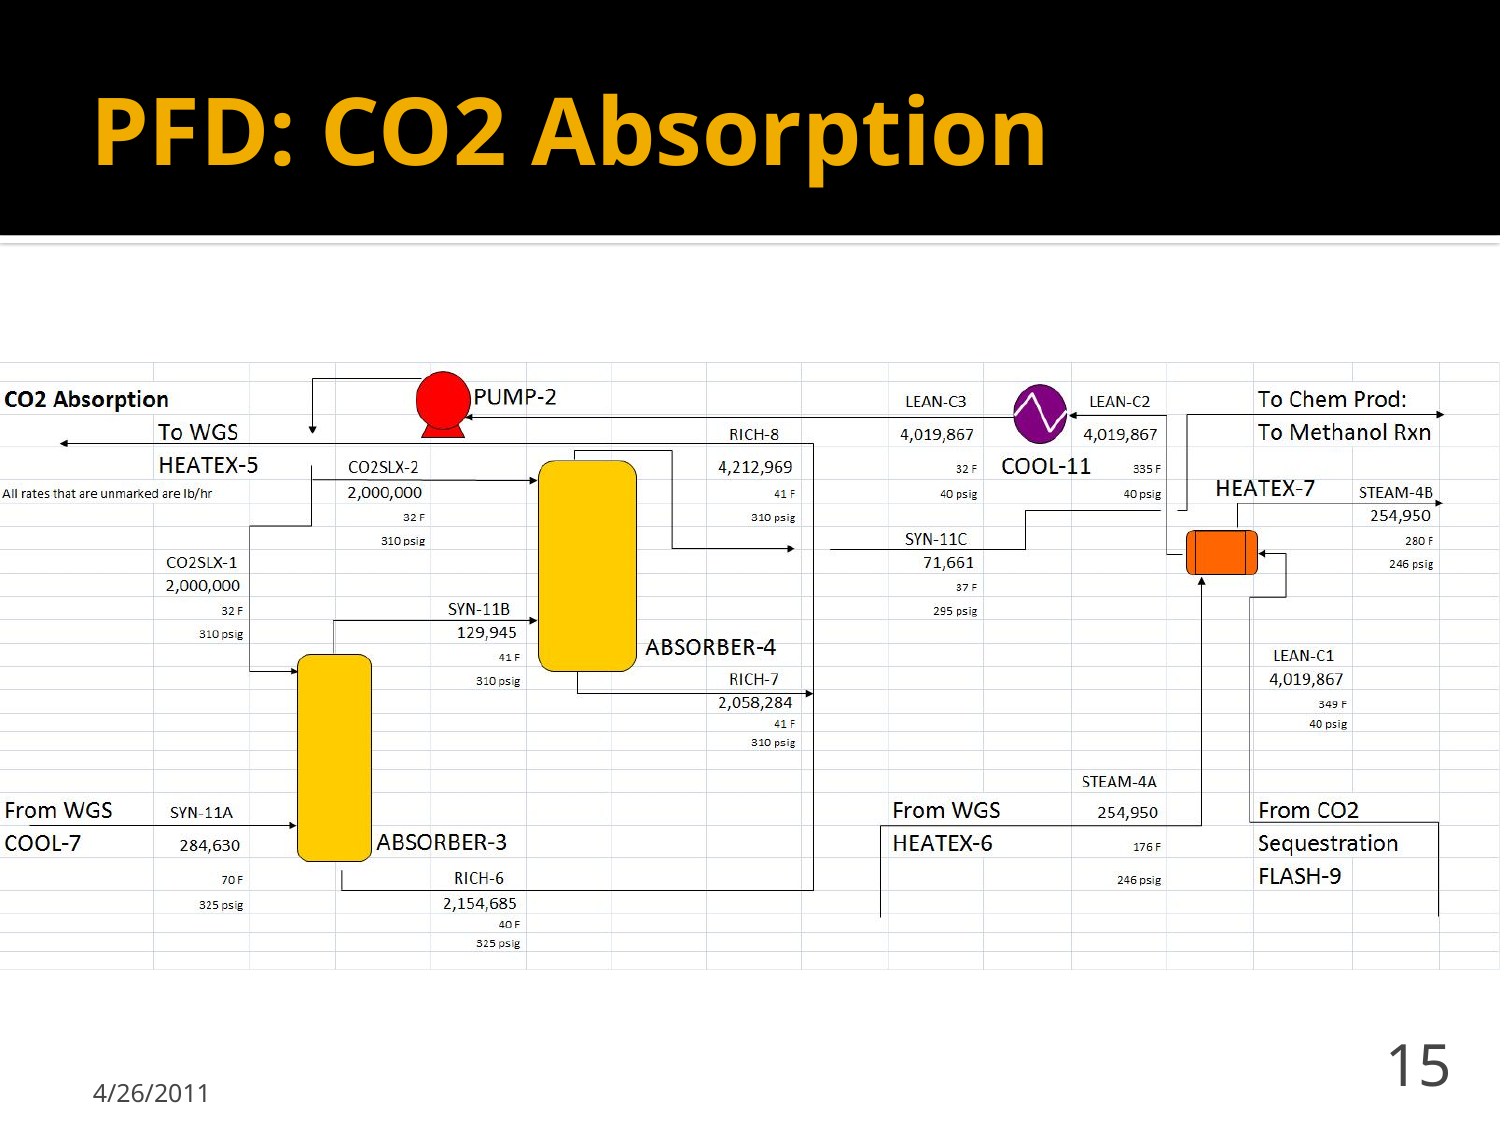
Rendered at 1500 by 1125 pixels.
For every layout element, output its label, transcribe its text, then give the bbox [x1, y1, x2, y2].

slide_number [75, 1062, 425, 1108]
slide_number 15 [1345, 1062, 1467, 1108]
picture [0, 362, 1500, 970]
title PFD: CO2 Absorption [75, 25, 1425, 231]
